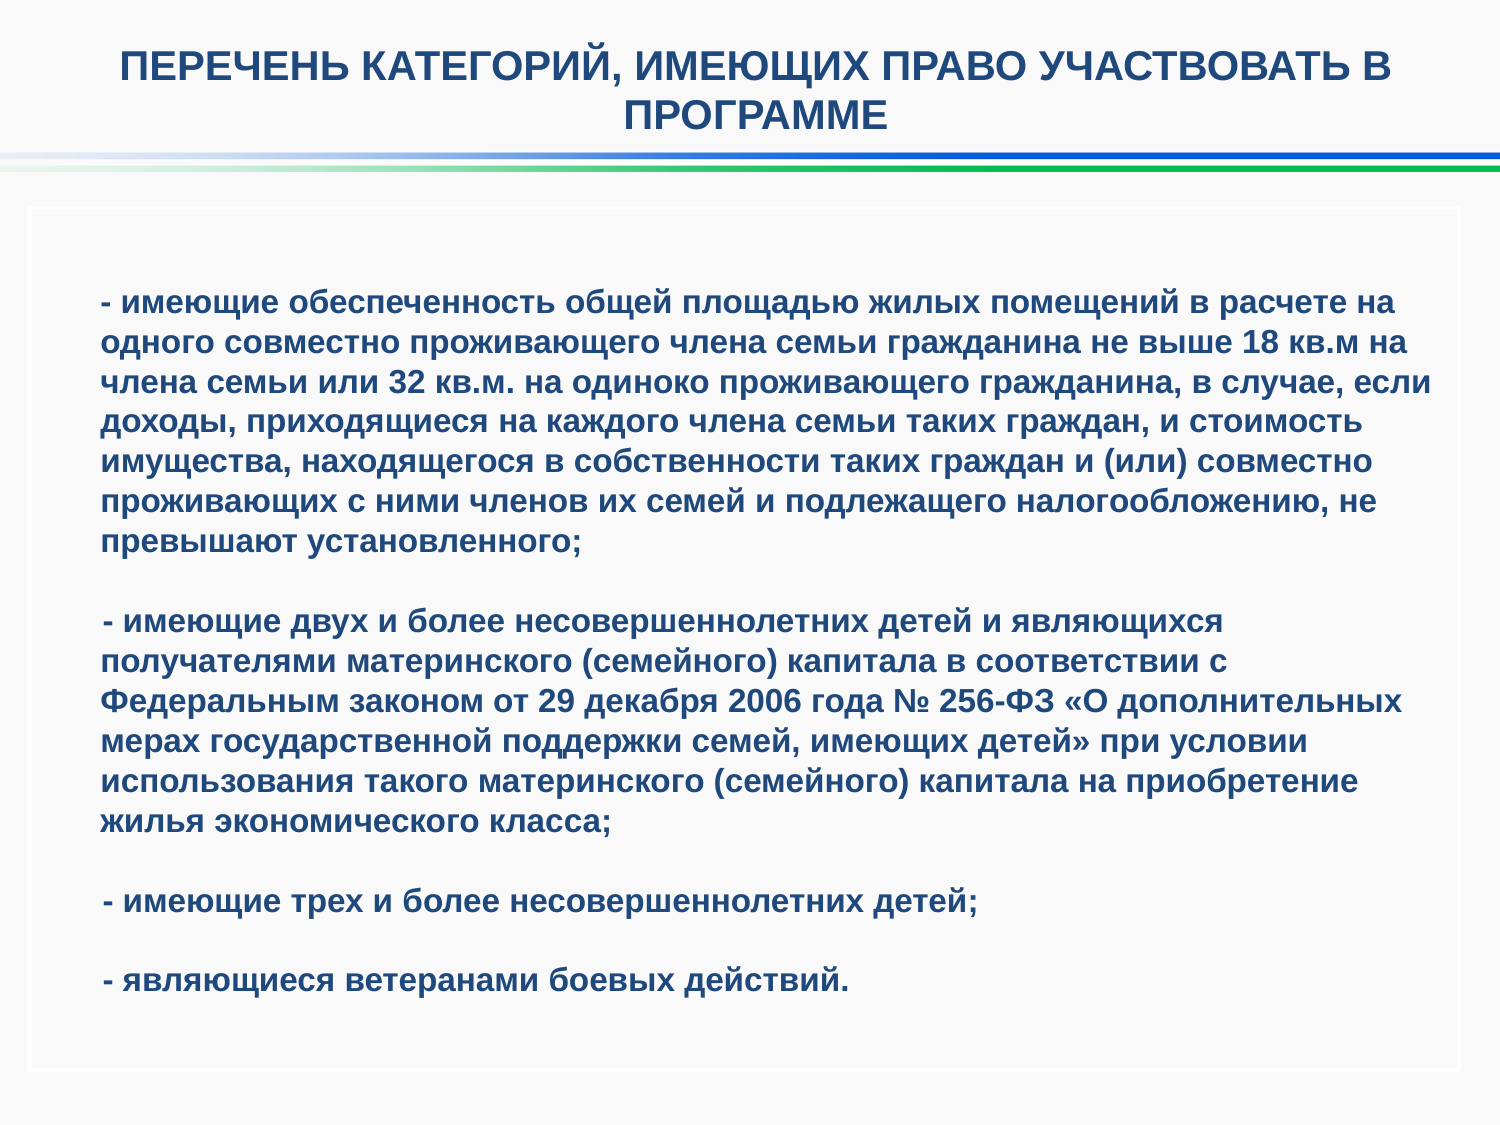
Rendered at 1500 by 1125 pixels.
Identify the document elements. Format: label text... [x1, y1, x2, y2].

text_box ПЕРЕЧЕНЬ КАТЕГОРИЙ, ИМЕЮЩИХ ПРАВО УЧАСТВОВАТЬ В ПРОГРАММЕ [64, 30, 1447, 146]
text_box - имеющие обеспеченность общей площадью жилых помещений в расчете на одного совместно проживающего члена семьи гражданина не выше 18 кв.м на члена семьи или 32 кв.м. на одиноко проживающего гражданина, в случае, если доходы, приходящиеся на каждого члена семьи таких граждан, и стоимость имущества, находящегося в собственности таких граждан и (или) совместно проживающих с ними членов их семей и подлежащего налогообложению, не превышают установленного; - имеющие двух и более несовершеннолетних детей и являющихся получателями материнского (семейного) капитала в соответствии с Федеральным законом от 29 декабря 2006 года № 256-ФЗ «О дополнительных мерах государственной поддержки семей, имеющих детей» при условии использования такого материнского (семейного) капитала на приобретение жилья экономического класса; - имеющие трех и более несовершеннолетних детей; - являющиеся ветеранами боевых действий. [27, 206, 1461, 1072]
picture [0, 0, 1500, 1125]
